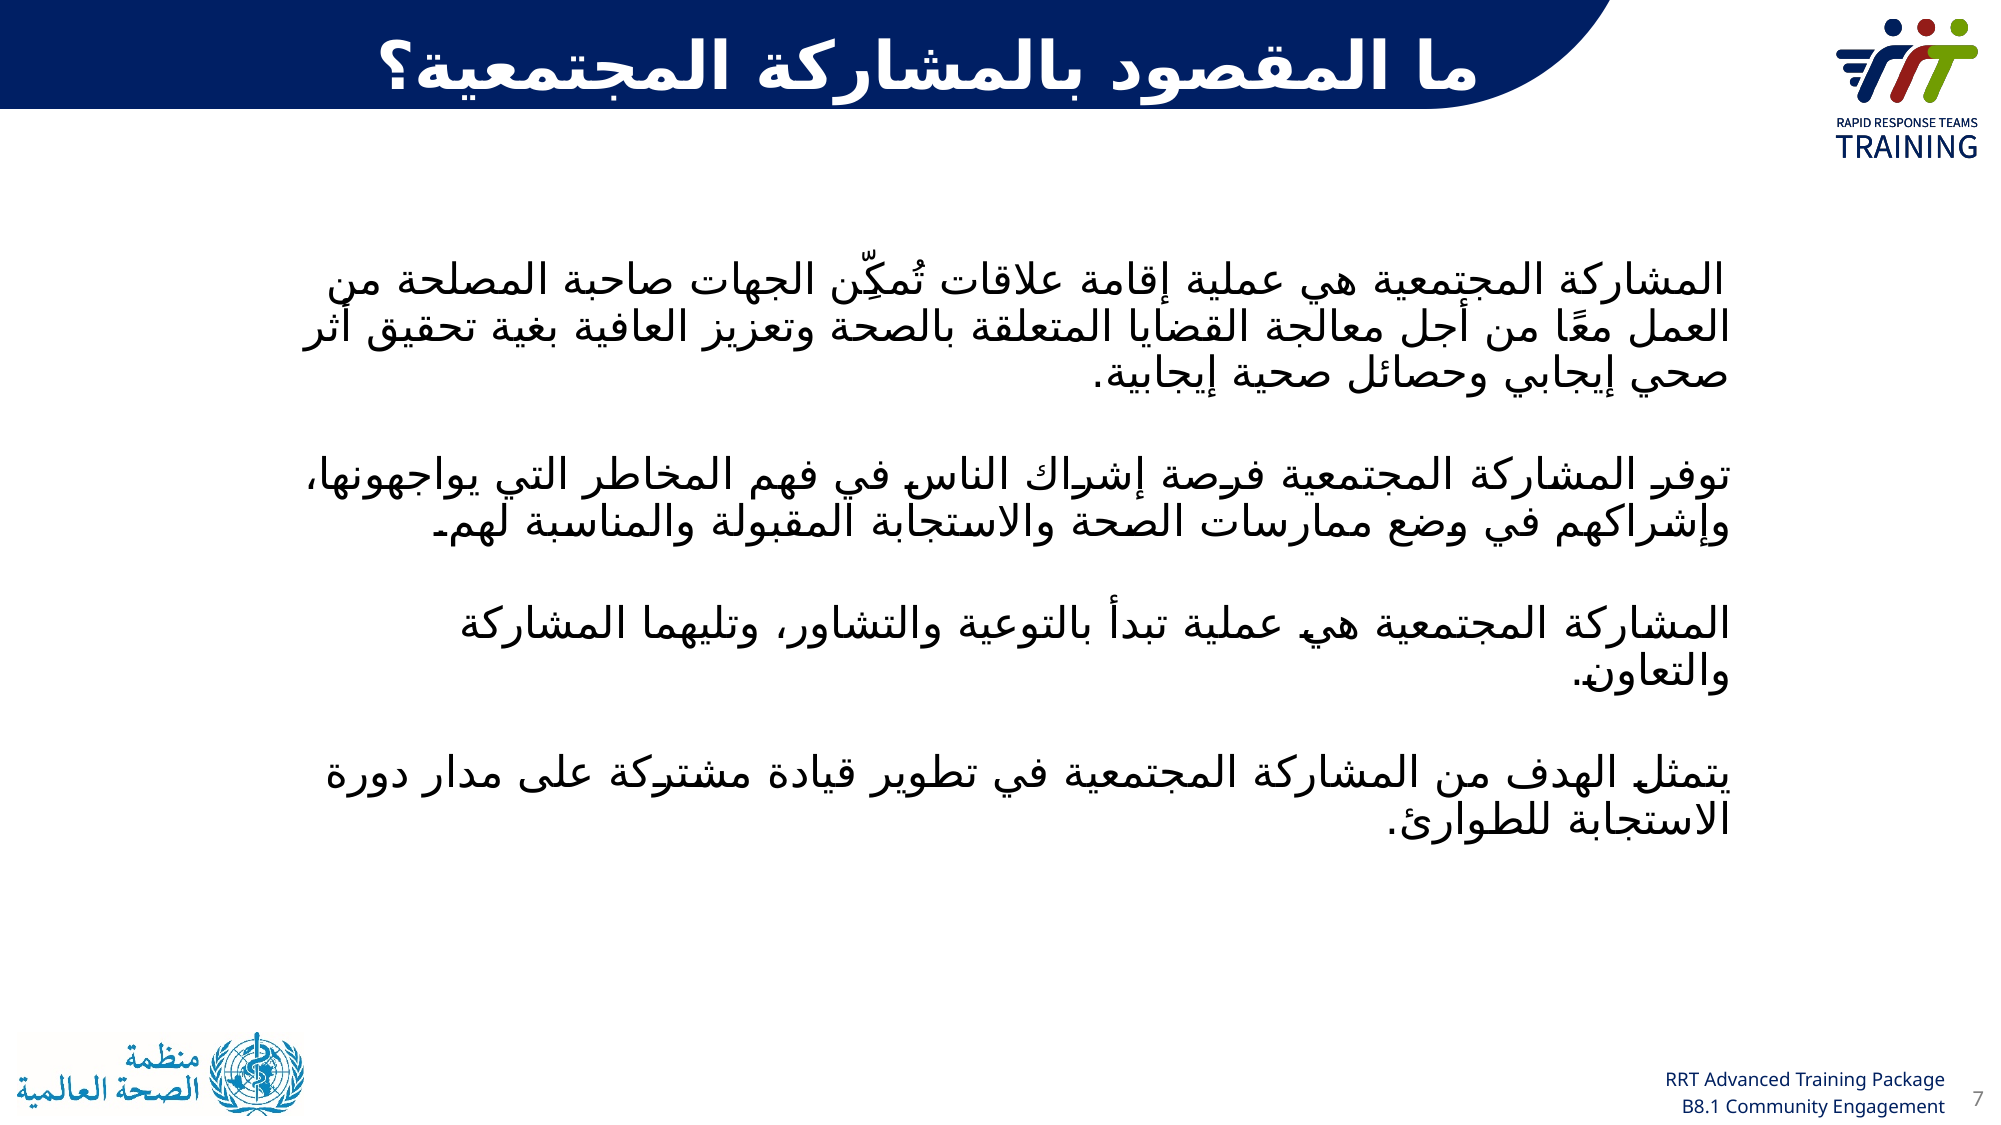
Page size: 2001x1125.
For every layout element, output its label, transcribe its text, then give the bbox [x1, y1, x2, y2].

list المشاركة المجتمعية هي عملية إقامة علاقات تُمكِّن الجهات صاحبة المصلحة من العمل معًا من أجل معالجة القضايا المتعلقة بالصحة وتعزيز العافية بغية تحقيق أثر صحي إيجابي وحصائل صحية إيجابية. توفر المشاركة المجتمعية فرصة إشراك الناس في فهم المخاطر التي يواجهونها، وإشراكهم في وضع ممارسات الصحة والاستجابة المقبولة والمناسبة لهم. المشاركة المجتمعية هي عملية تبدأ بالتوعية والتشاور، وتليهما المشاركة والتعاون. يتمثل الهدف من المشاركة المجتمعية في تطوير قيادة مشتركة على مدار دورة الاستجابة للطوارئ. [294, 249, 1740, 878]
text_box ما المقصود بالمشاركة المجتمعية؟ [22, 15, 1490, 122]
picture [0, 0, 1636, 109]
picture [1835, 19, 1978, 167]
picture [17, 1032, 304, 1116]
